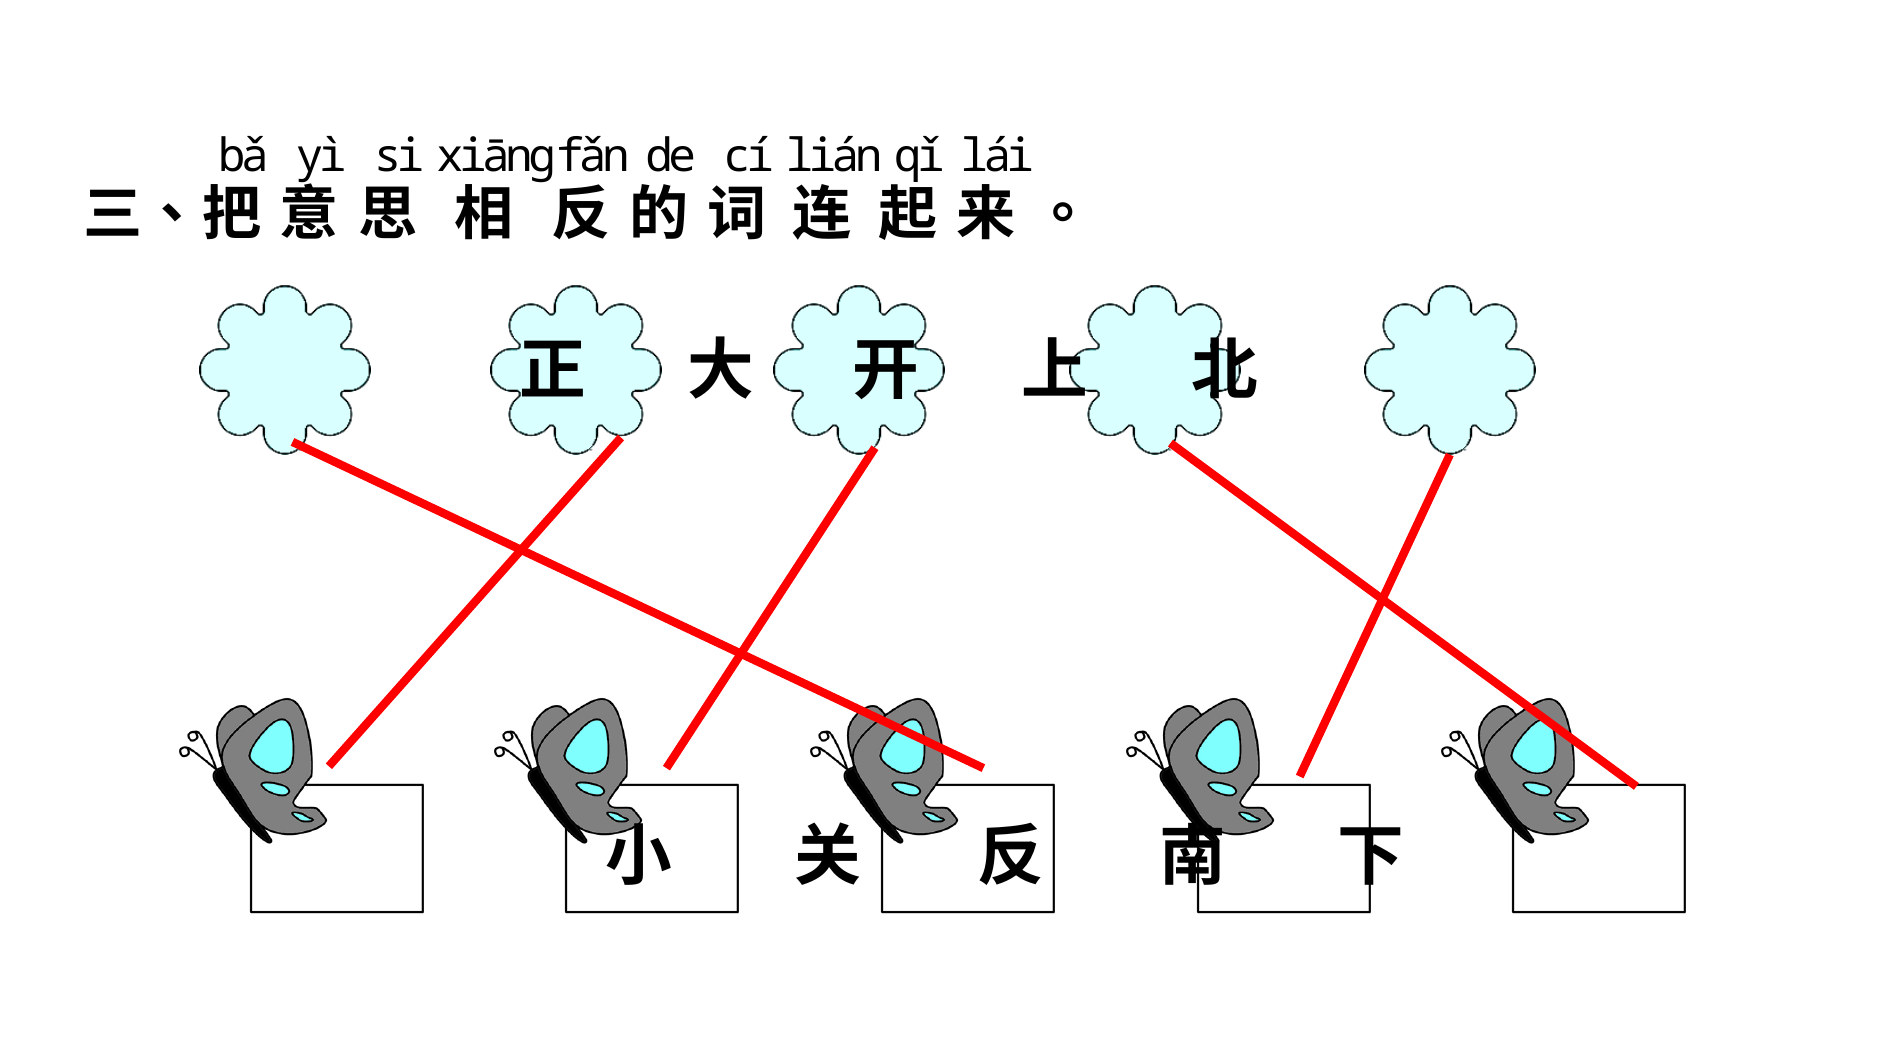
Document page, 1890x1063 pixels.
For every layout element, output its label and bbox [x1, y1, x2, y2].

text_box [199, 283, 1542, 455]
text_box [83, 116, 1804, 320]
text_box [292, 441, 323, 769]
text_box [1170, 442, 1637, 787]
text_box [666, 447, 876, 769]
text_box [1299, 454, 1451, 777]
text_box [177, 696, 1727, 915]
text_box [328, 437, 622, 767]
text_box [626, 441, 984, 769]
